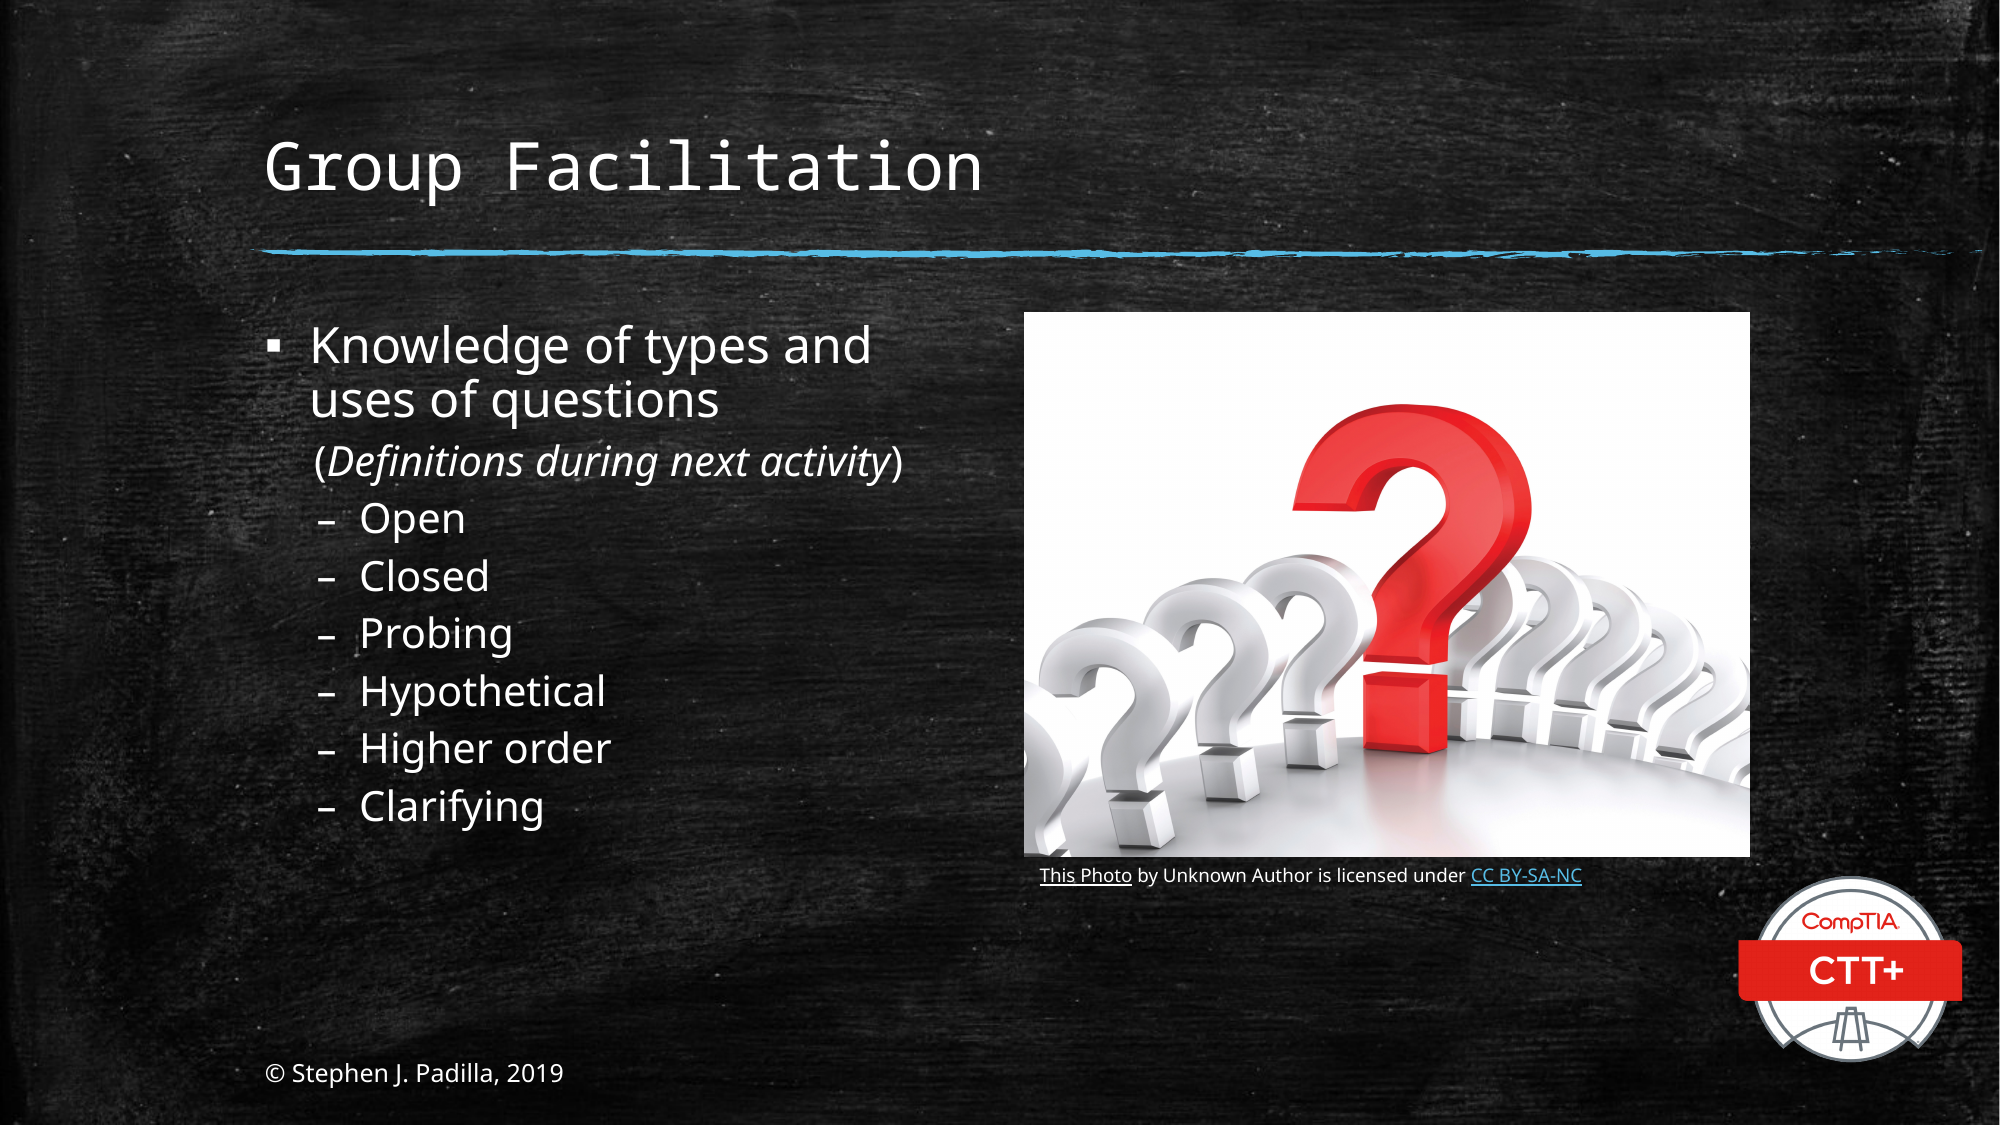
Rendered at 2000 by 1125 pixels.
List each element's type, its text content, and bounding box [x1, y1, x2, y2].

list Knowledge of types and uses of questions (Definitions during next activity) Open Closed Probing Hypothetical Higher order Clarifying [249, 312, 975, 1013]
title Group Facilitation [249, 45, 1750, 213]
picture [1699, 824, 2000, 1125]
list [1024, 312, 1750, 857]
text_box This Photo by Unknown Author is licensed under CC BY-SA-NC [1024, 857, 1699, 897]
footer © Stephen J. Padilla, 2019 [249, 1050, 1288, 1096]
